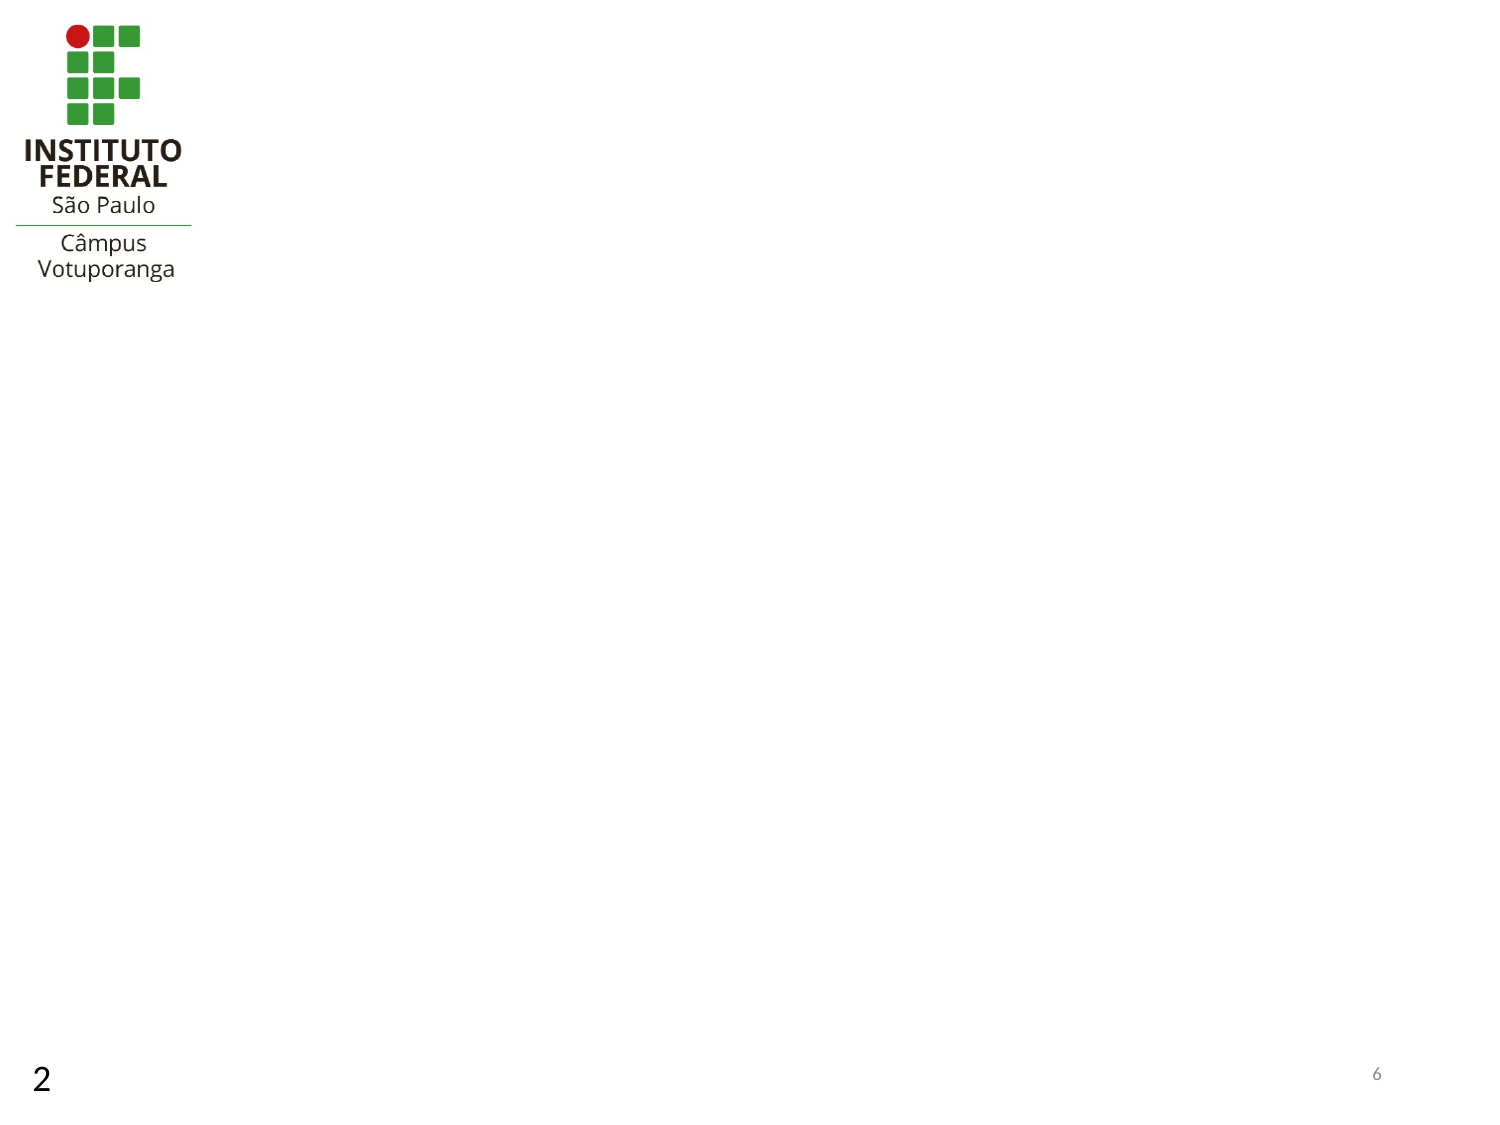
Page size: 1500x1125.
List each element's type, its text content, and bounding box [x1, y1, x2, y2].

slide_number 6 [1059, 1042, 1397, 1103]
text_box 2 [17, 1046, 65, 1107]
picture [8, 16, 198, 289]
